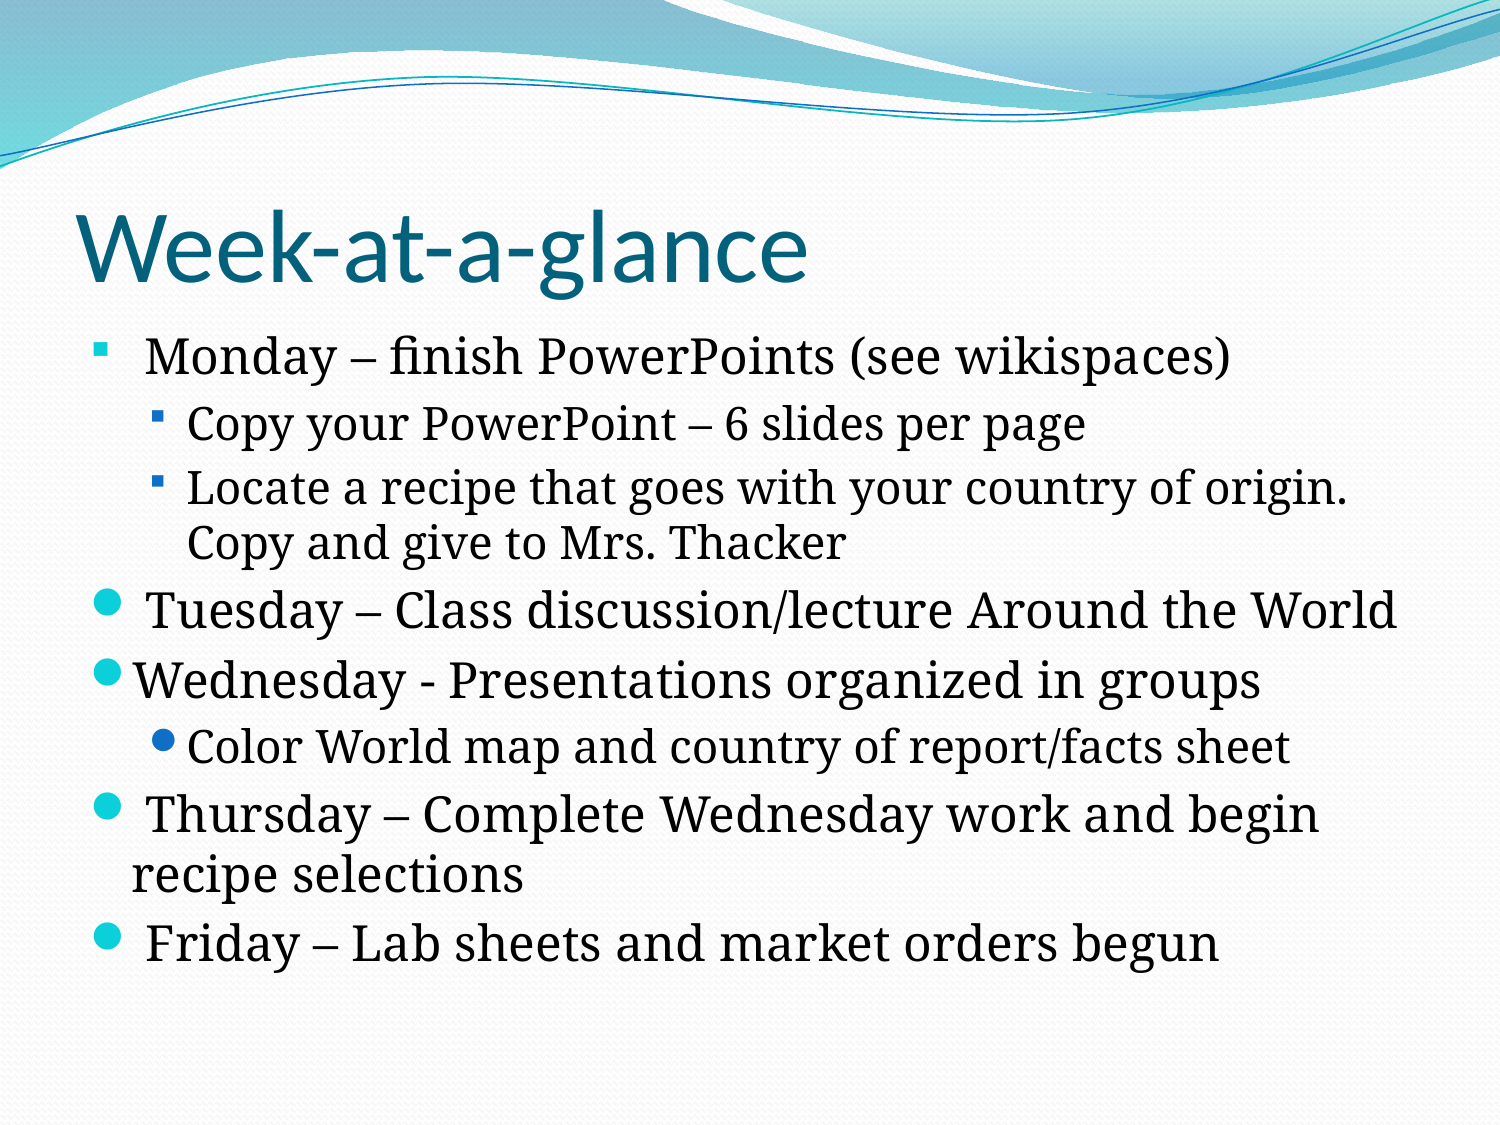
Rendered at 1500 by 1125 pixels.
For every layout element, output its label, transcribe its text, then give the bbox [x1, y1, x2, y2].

list Monday – finish PowerPoints (see wikispaces) Copy your PowerPoint – 6 slides per page Locate a recipe that goes with your country of origin. Copy and give to Mrs. Thacker Tuesday – Class discussion/lecture Around the World Wednesday - Presentations organized in groups Color World map and country of report/facts sheet Thursday – Complete Wednesday work and begin recipe selections Friday – Lab sheets and market orders begun [75, 317, 1425, 1038]
title Week-at-a-glance [75, 115, 1425, 303]
